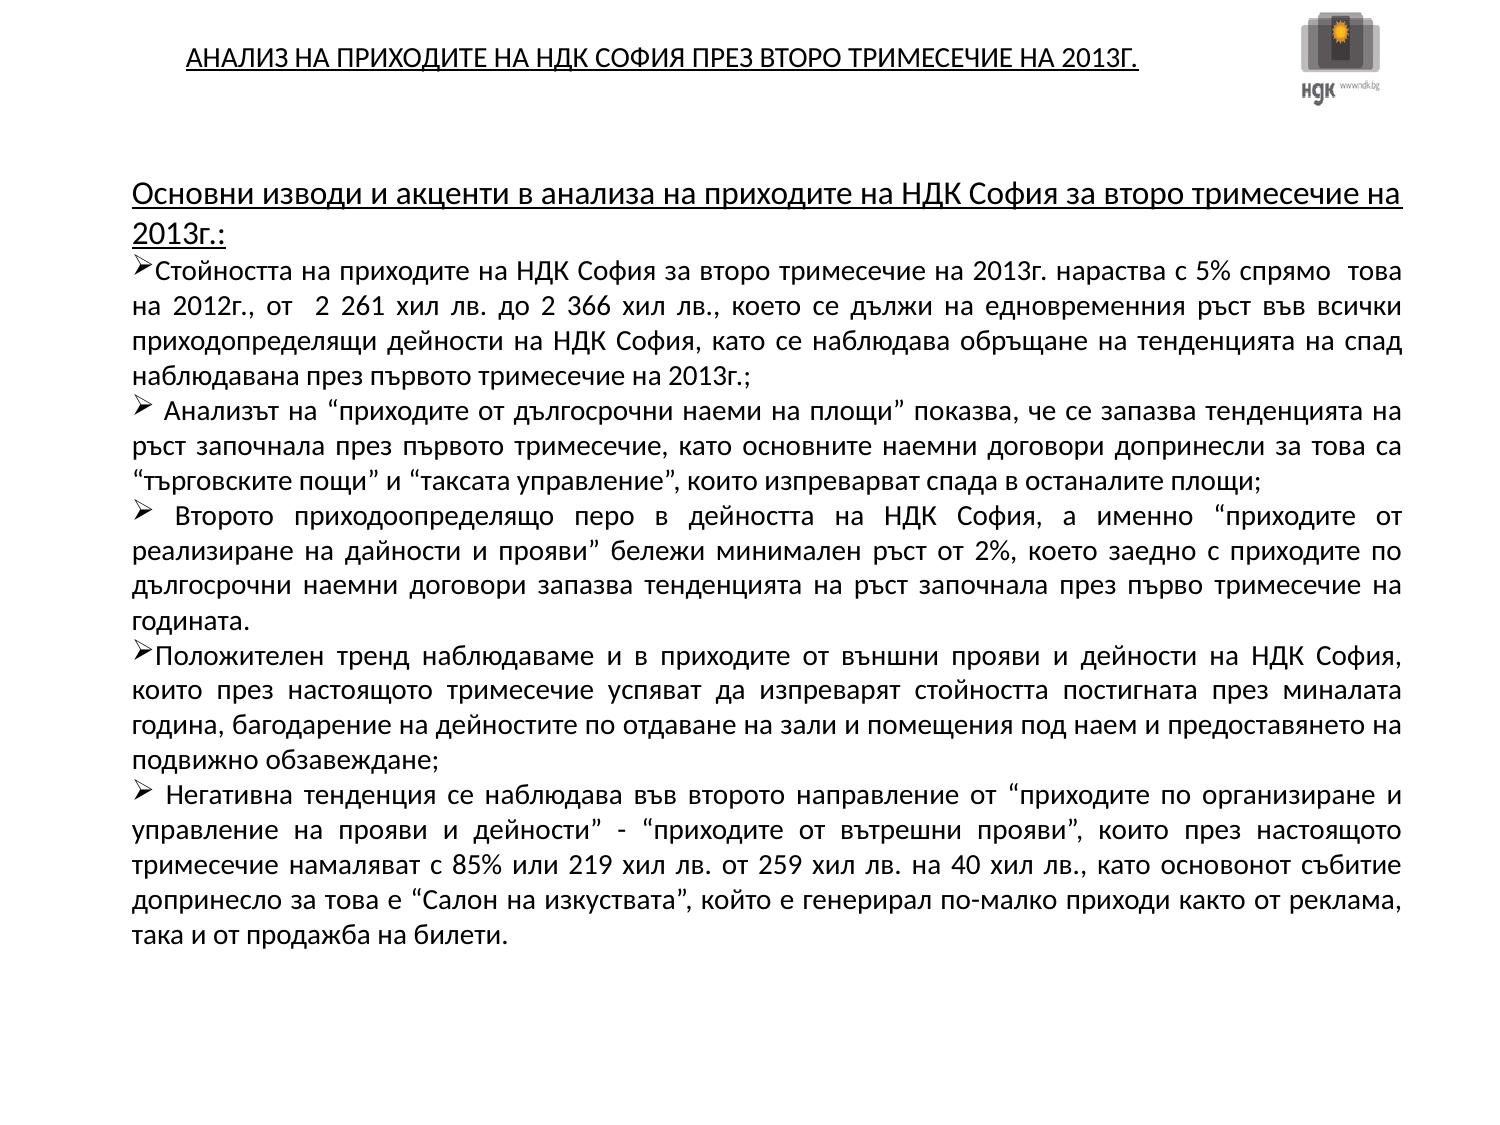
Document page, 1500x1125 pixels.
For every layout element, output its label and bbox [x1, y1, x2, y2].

text_box [75, 30, 1250, 126]
picture [1282, 0, 1397, 113]
text_box [117, 163, 1418, 958]
